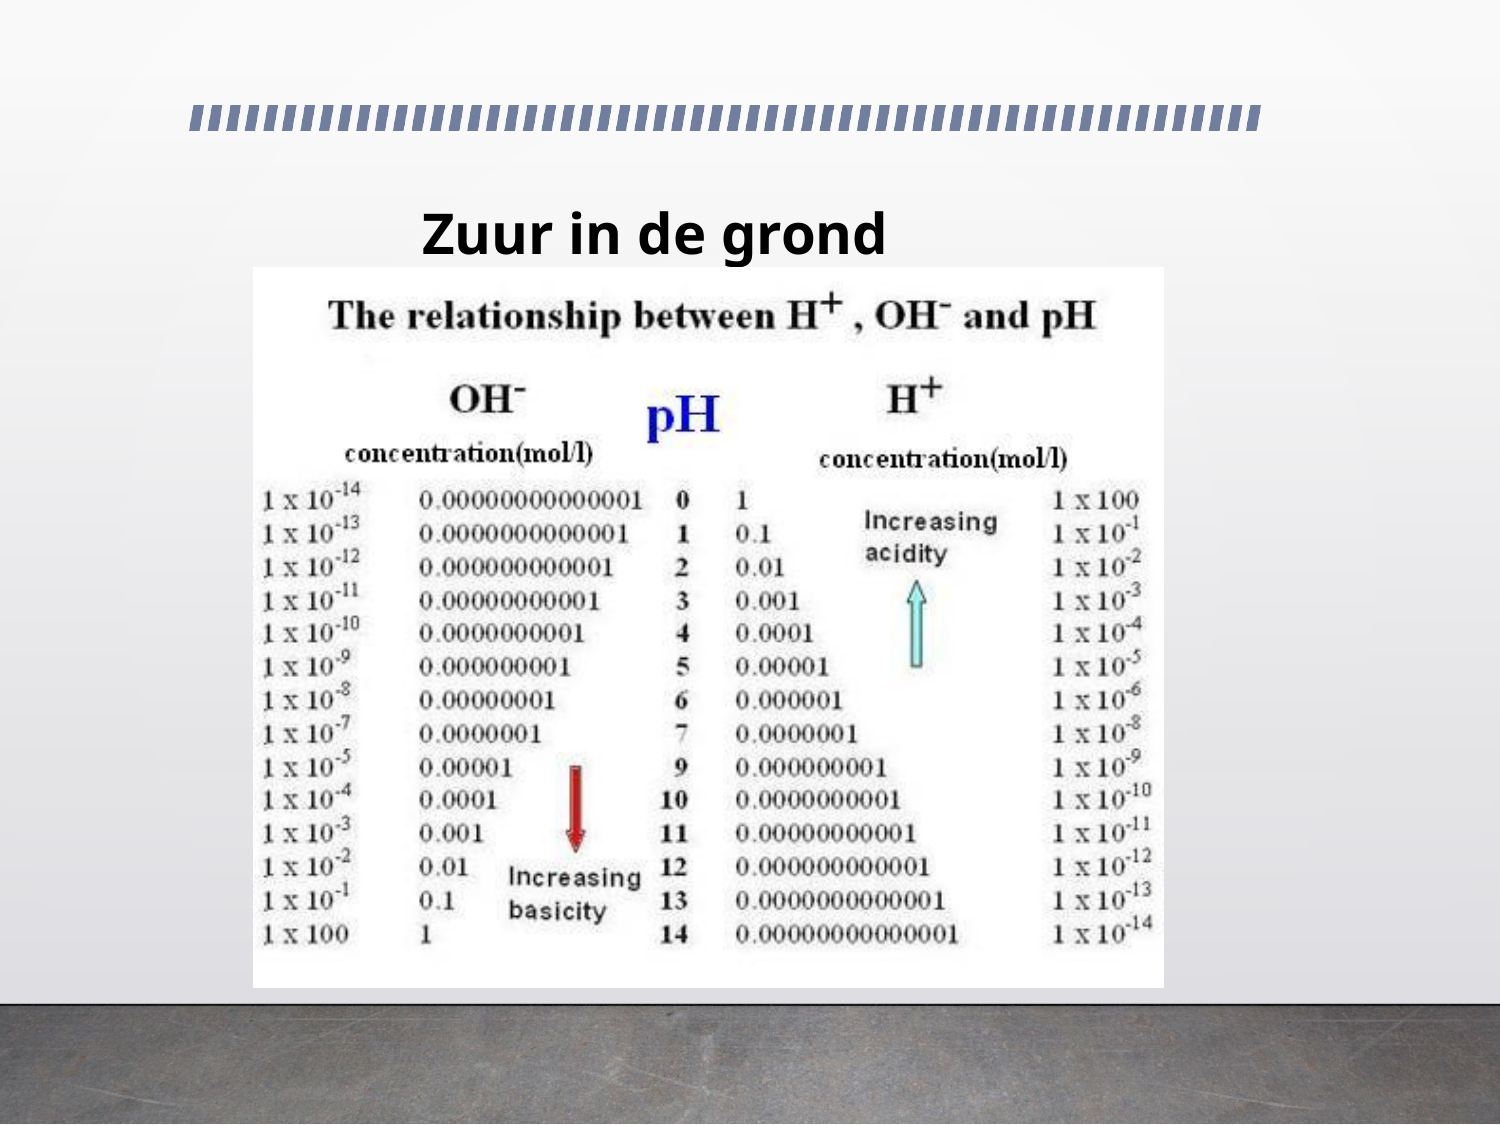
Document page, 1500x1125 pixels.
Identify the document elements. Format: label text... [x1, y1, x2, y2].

picture [253, 266, 1164, 988]
title Zuur in de grond [112, 125, 1199, 268]
picture [0, 1004, 1500, 1124]
